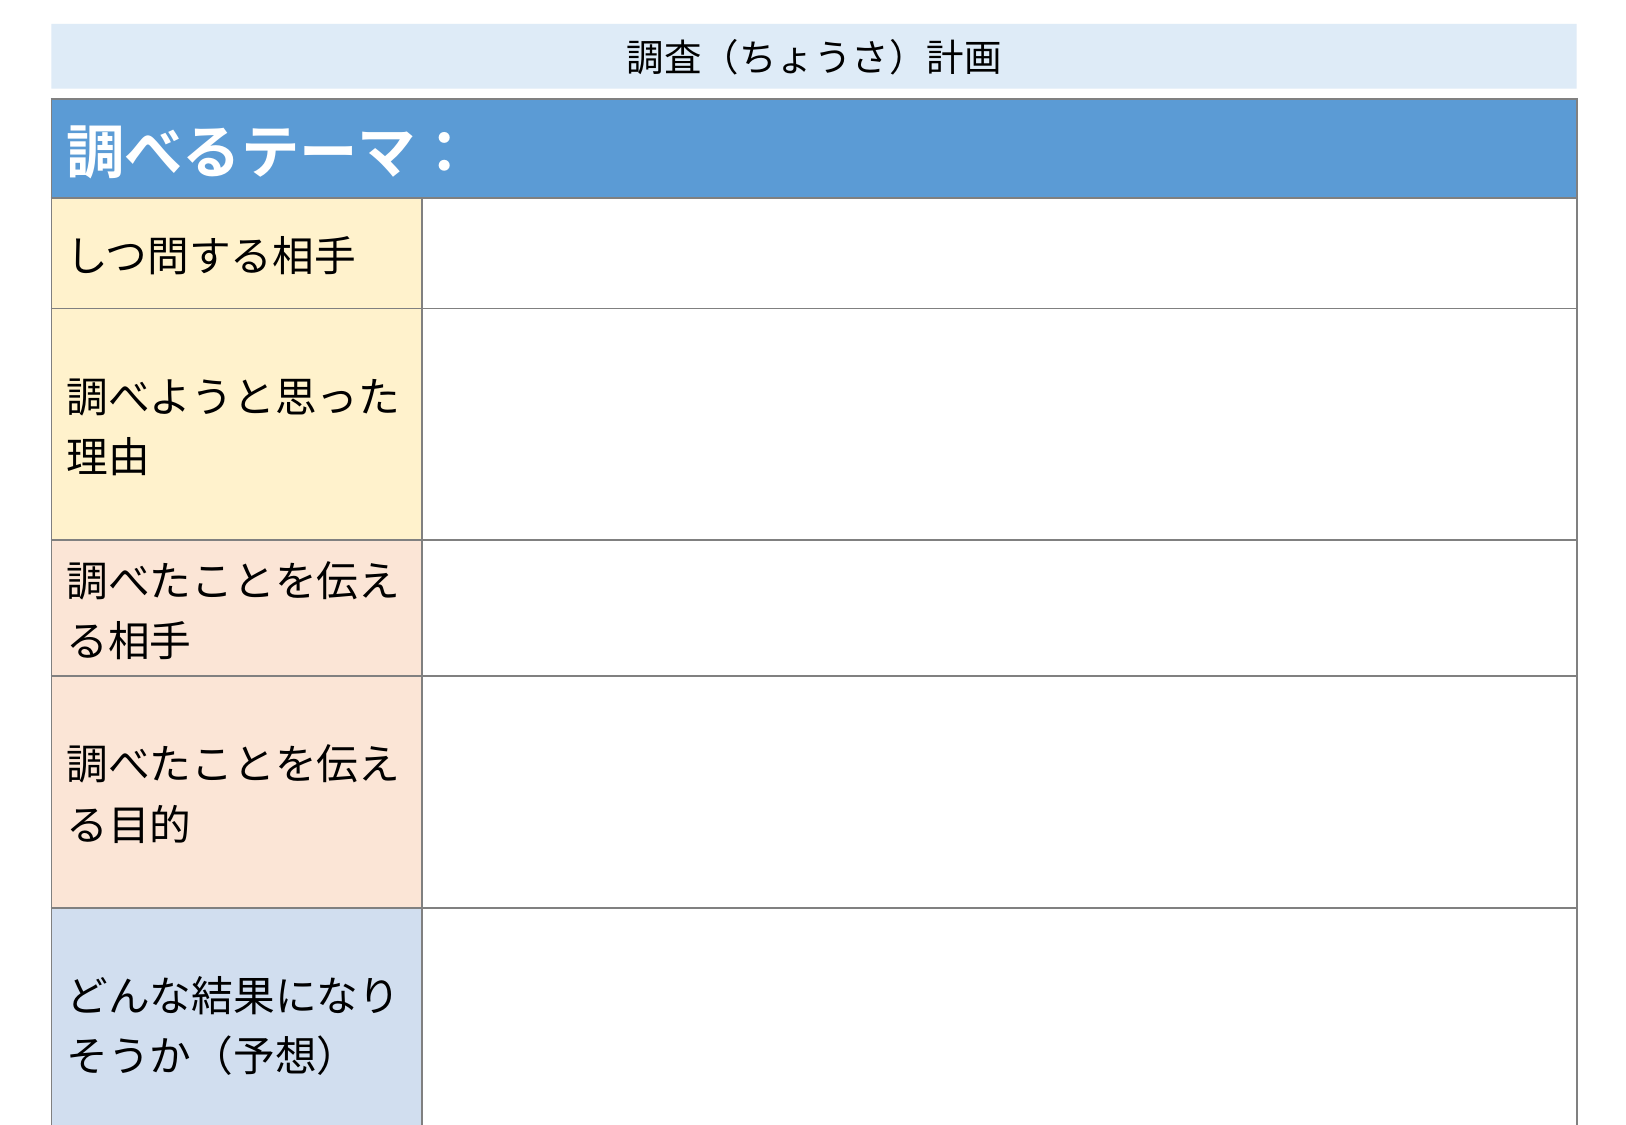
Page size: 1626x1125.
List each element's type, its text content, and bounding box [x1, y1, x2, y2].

table_cell 調べたことを伝える相手 [52, 541, 421, 675]
table_cell 調べたことを伝える目的 [52, 677, 421, 907]
table_cell [423, 677, 1576, 907]
table_cell どんな結果になりそうか（予想） [52, 909, 421, 1125]
table_cell [423, 309, 1576, 539]
table_cell [423, 199, 1576, 308]
table_header 調べるテーマ： [52, 100, 1576, 197]
table_cell 調べようと思った 理由 [52, 309, 421, 539]
table_cell [423, 541, 1576, 675]
text_box 調査（ちょうさ）計画 [50, 23, 1578, 90]
table_cell しつ問する相手 [52, 199, 421, 308]
table_cell [423, 909, 1576, 1125]
